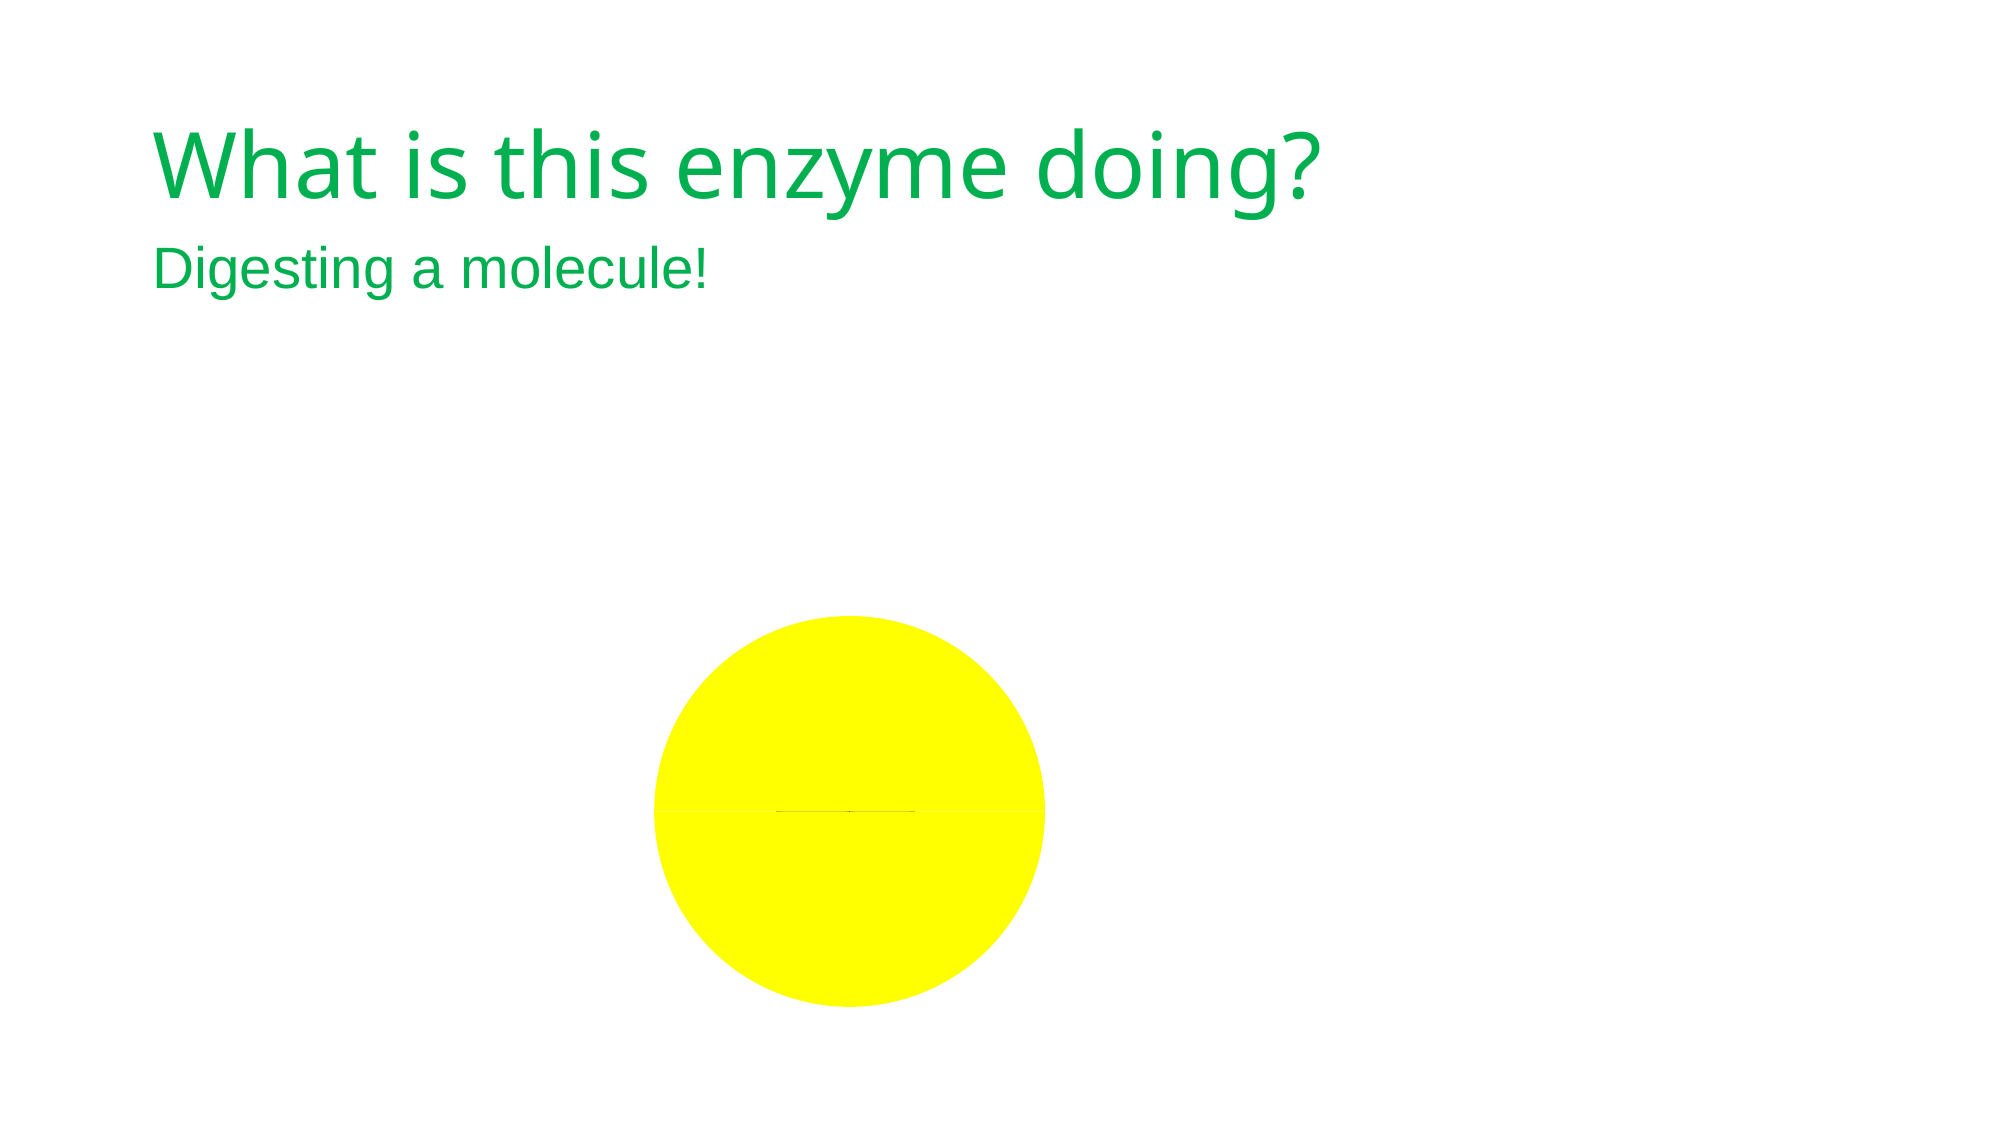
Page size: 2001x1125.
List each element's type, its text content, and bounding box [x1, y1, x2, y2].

title What is this enzyme doing? [137, 59, 1863, 230]
text_box [653, 810, 1047, 1008]
text_box [653, 614, 1047, 810]
list Digesting a molecule! [137, 230, 1863, 484]
